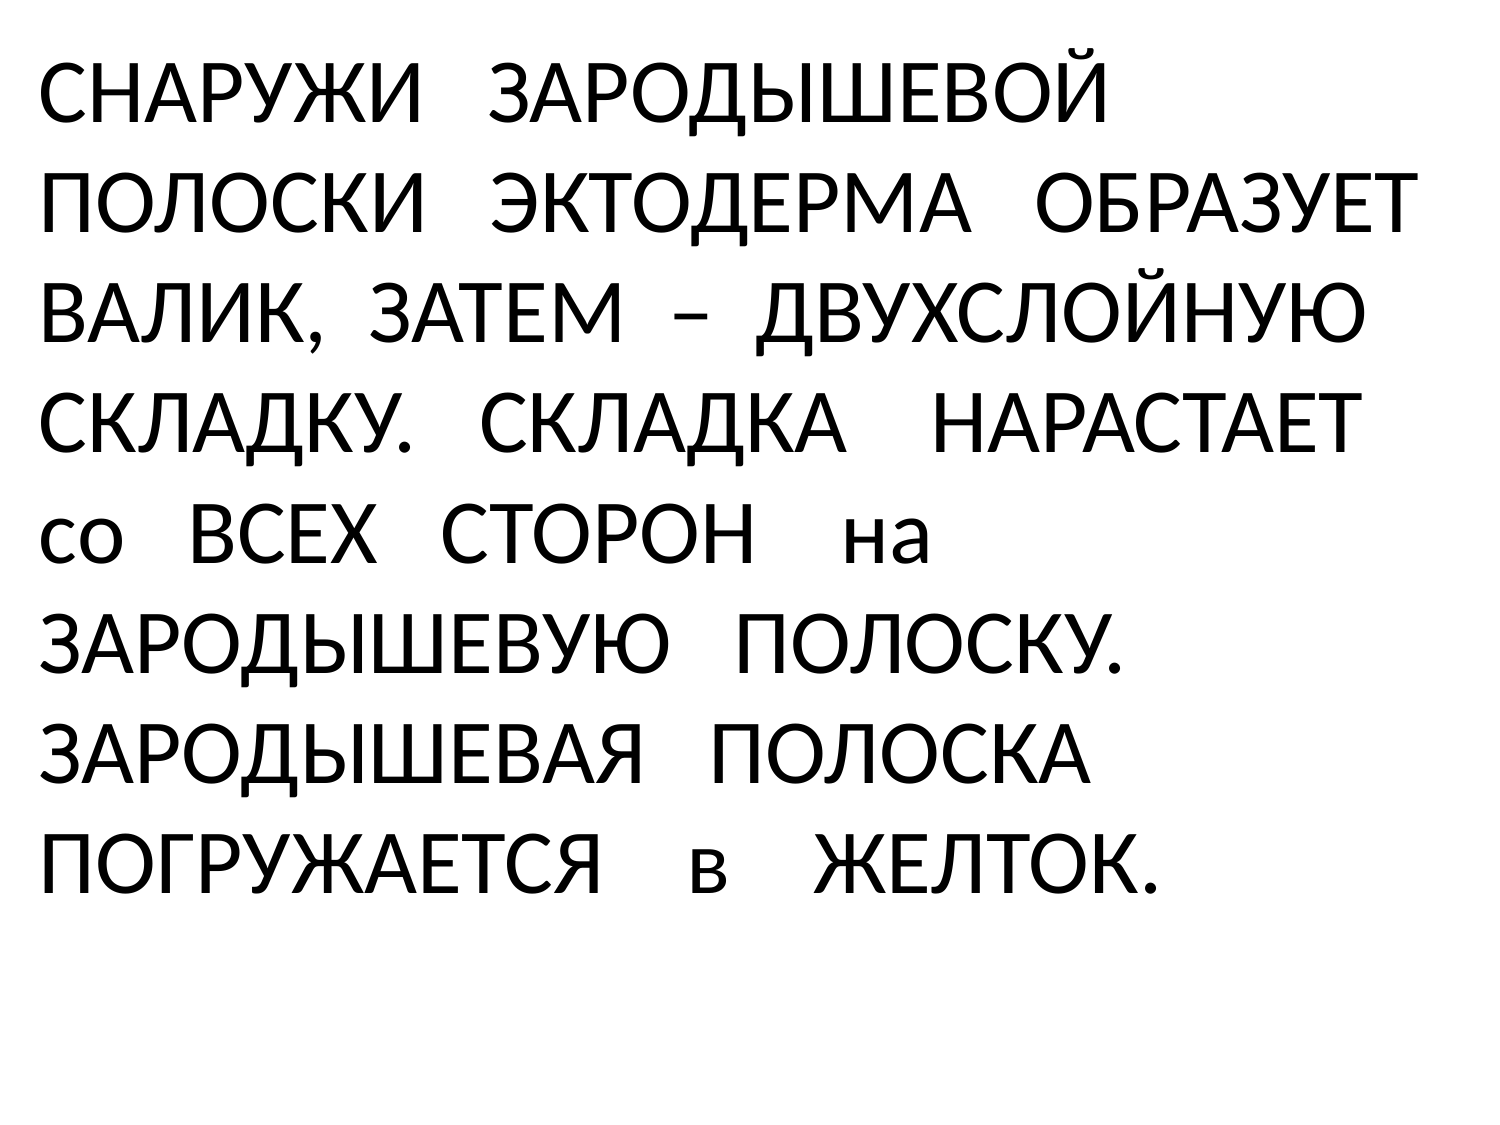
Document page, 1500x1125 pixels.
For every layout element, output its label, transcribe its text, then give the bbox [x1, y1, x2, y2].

title СНАРУЖИ ЗАРОДЫШЕВОЙ ПОЛОСКИ ЭКТОДЕРМА ОБРАЗУЕТ ВАЛИК, ЗАТЕМ – ДВУХСЛОЙНУЮ СКЛАДКУ. СКЛАДКА НАРАСТАЕТ со ВСЕХ СТОРОН на ЗАРОДЫШЕВУЮ ПОЛОСКУ. ЗАРОДЫШЕВАЯ ПОЛОСКА ПОГРУЖАЕТСЯ в ЖЕЛТОК. [23, 23, 1465, 1102]
